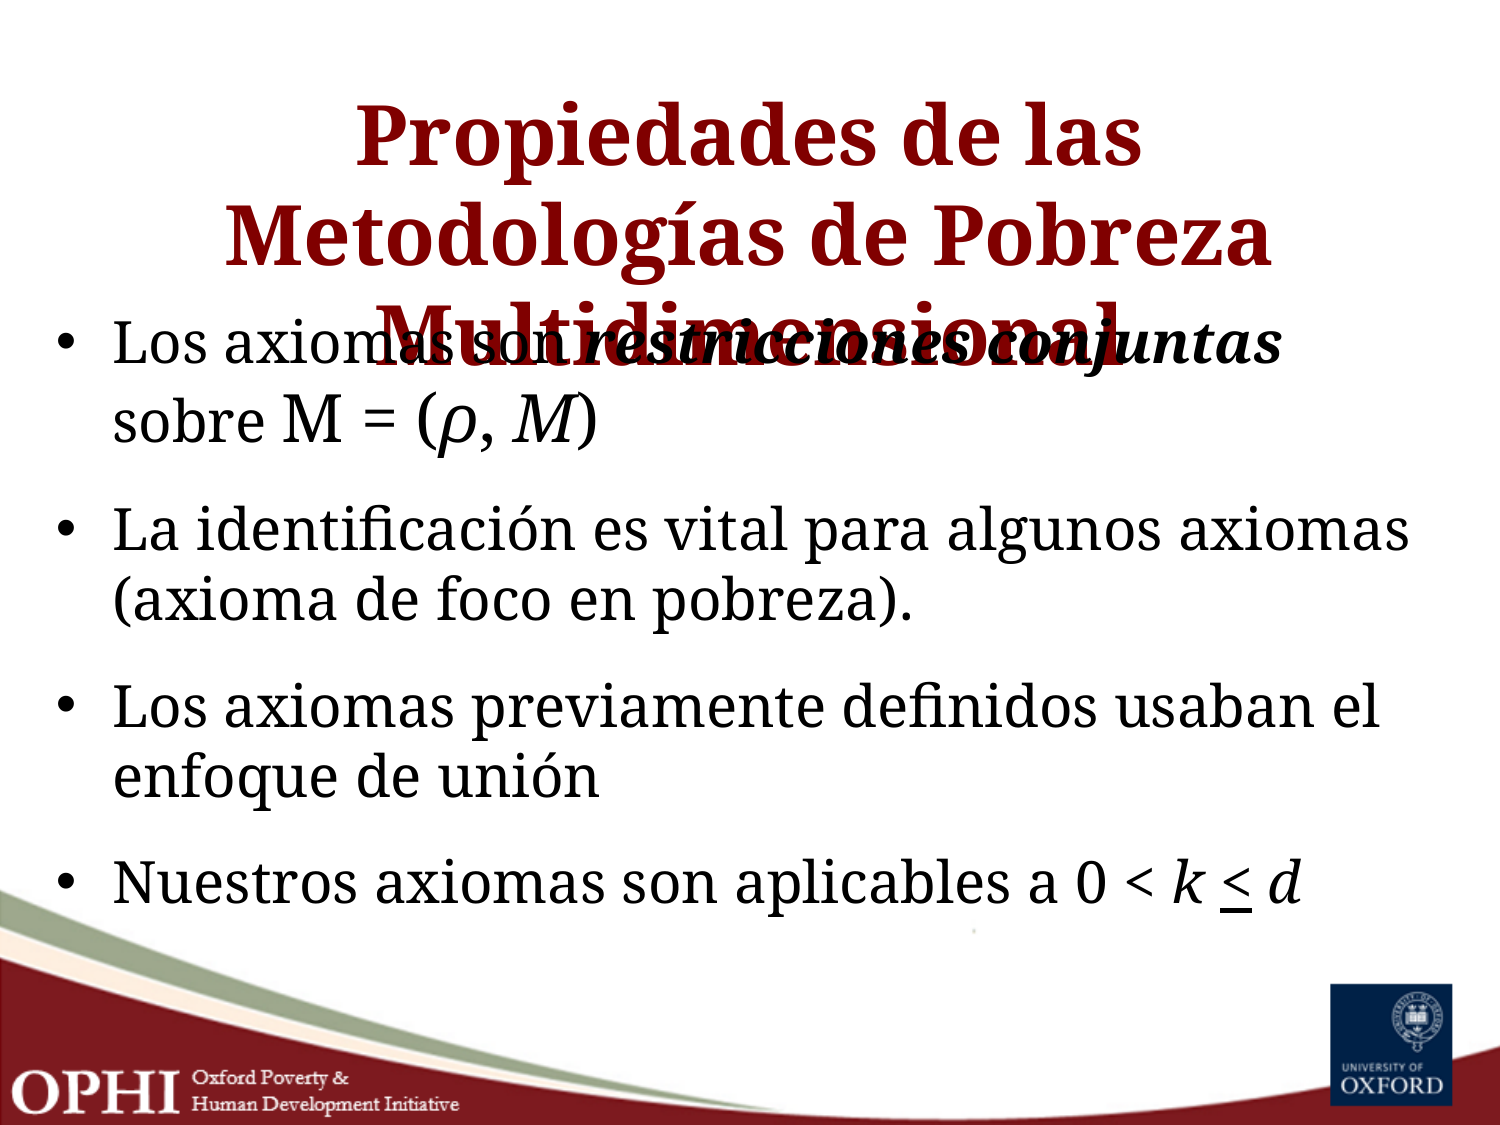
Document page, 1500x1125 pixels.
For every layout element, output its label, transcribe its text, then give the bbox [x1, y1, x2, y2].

title Propiedades de las Metodologías de Pobreza Multidimensional [112, 75, 1388, 263]
list Los axiomas son restricciones conjuntas sobre M = (ρ, M) La identificación es vital para algunos axiomas (axioma de foco en pobreza). Los axiomas previamente definidos usaban el enfoque de unión Nuestros axiomas son aplicables a 0 < k < d [41, 298, 1429, 1125]
picture [0, 0, 1500, 1125]
